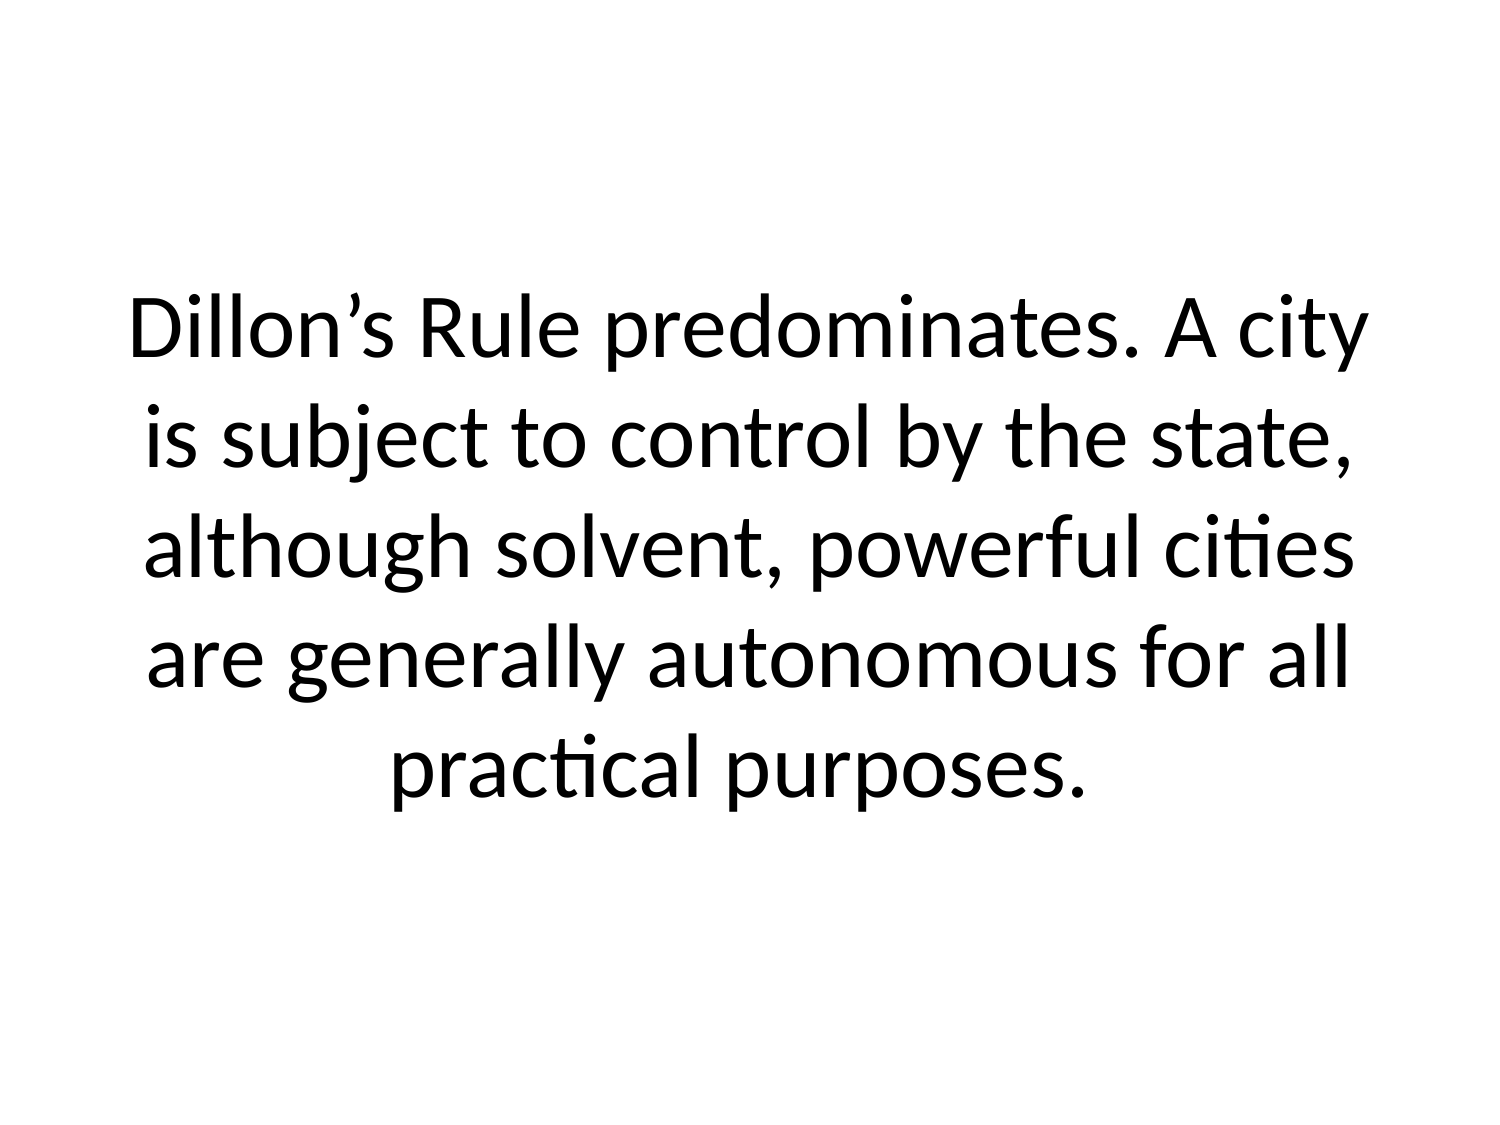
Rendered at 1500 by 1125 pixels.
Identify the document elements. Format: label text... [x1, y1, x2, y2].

title Dillon’s Rule predominates. A city is subject to control by the state, although solvent, powerful cities are generally autonomous for all practical purposes. [74, 44, 1426, 1038]
